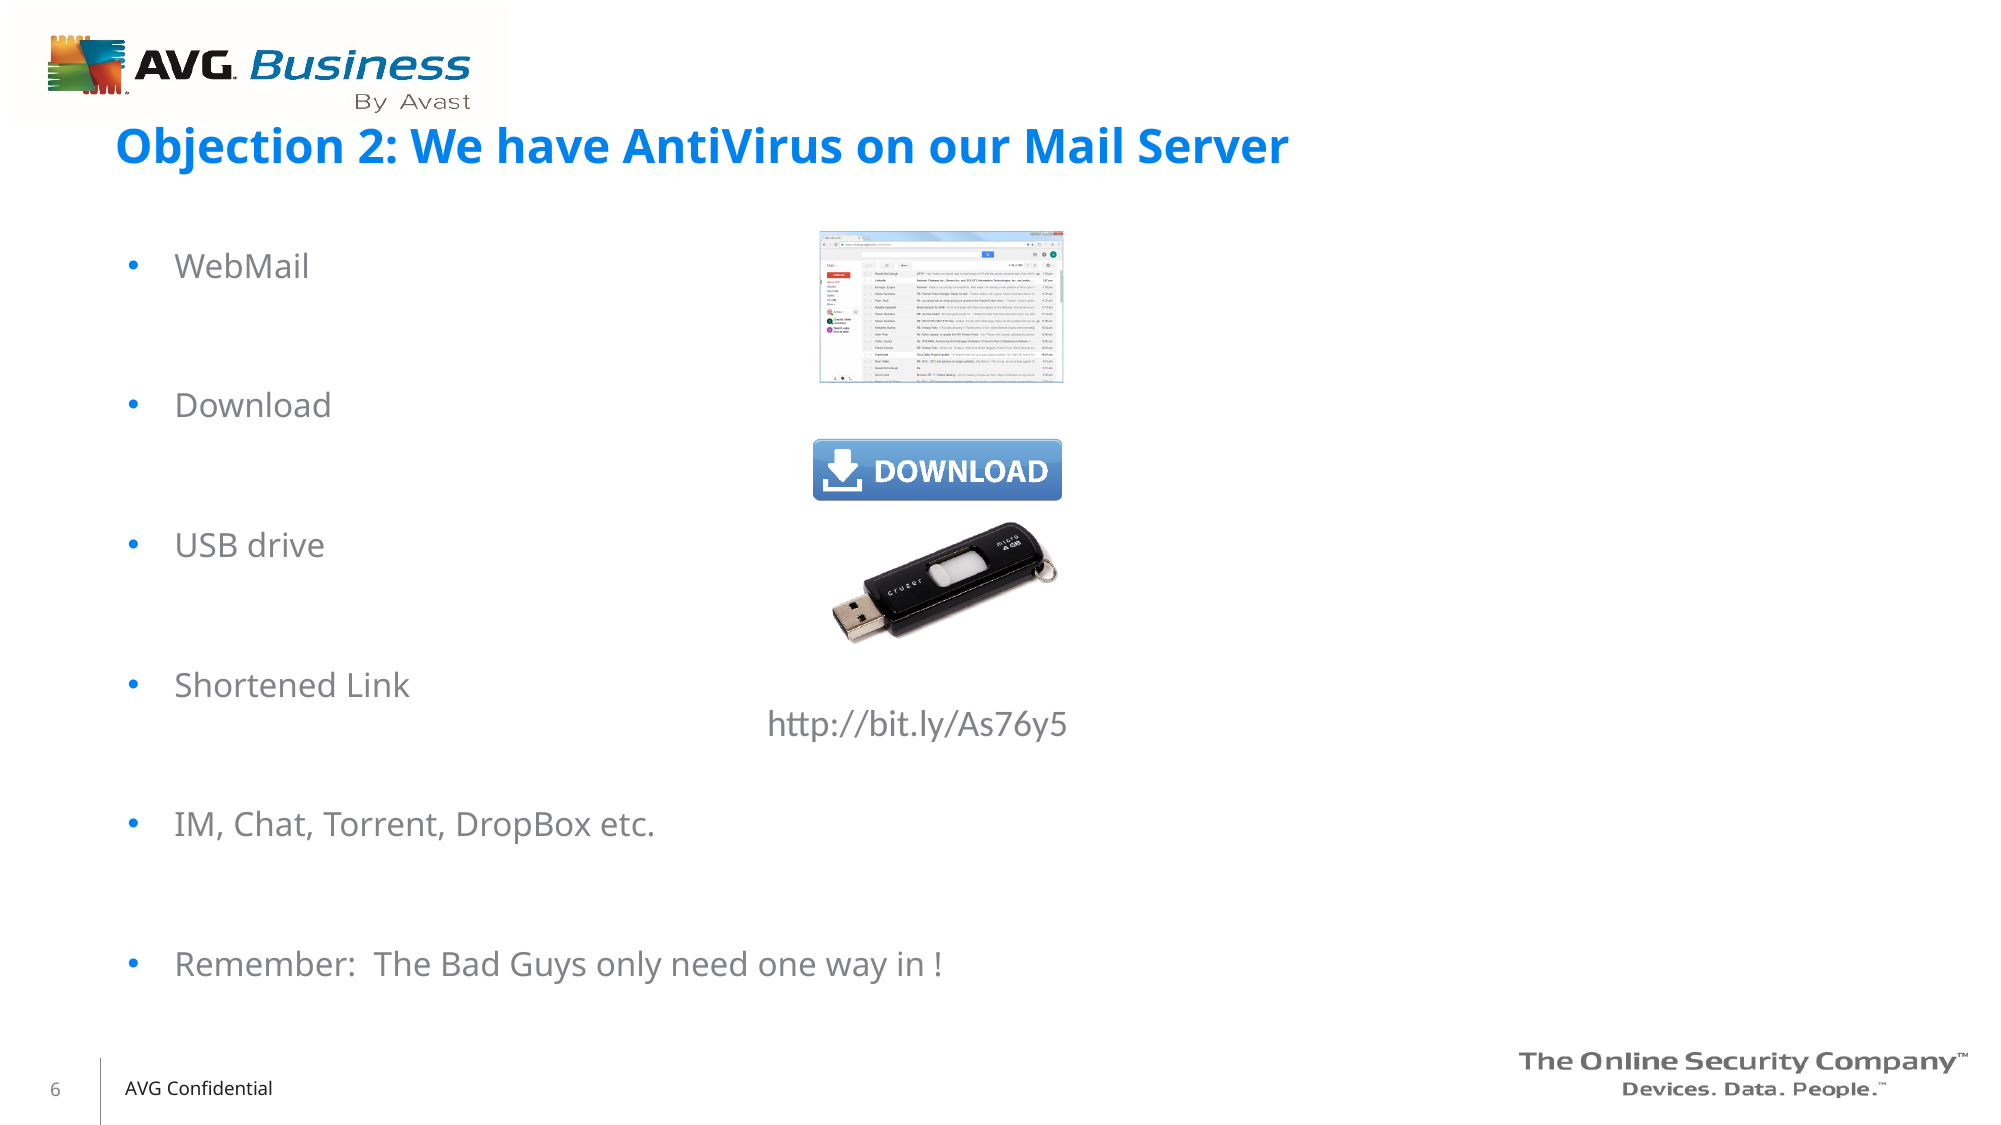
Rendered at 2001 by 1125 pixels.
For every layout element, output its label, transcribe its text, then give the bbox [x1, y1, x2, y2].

title Objection 2: We have AntiVirus on our Mail Server [99, 107, 1904, 238]
picture [1519, 1052, 1968, 1098]
picture [8, 6, 509, 123]
text_box http://bit.ly/As76y5 [752, 691, 1084, 752]
picture [813, 438, 1064, 504]
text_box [819, 231, 1064, 384]
picture [819, 509, 1067, 659]
list WebMail Download USB drive Shortened Link IM, Chat, Torrent, DropBox etc. Remember: The Bad Guys only need one way in ! [112, 237, 1350, 1005]
